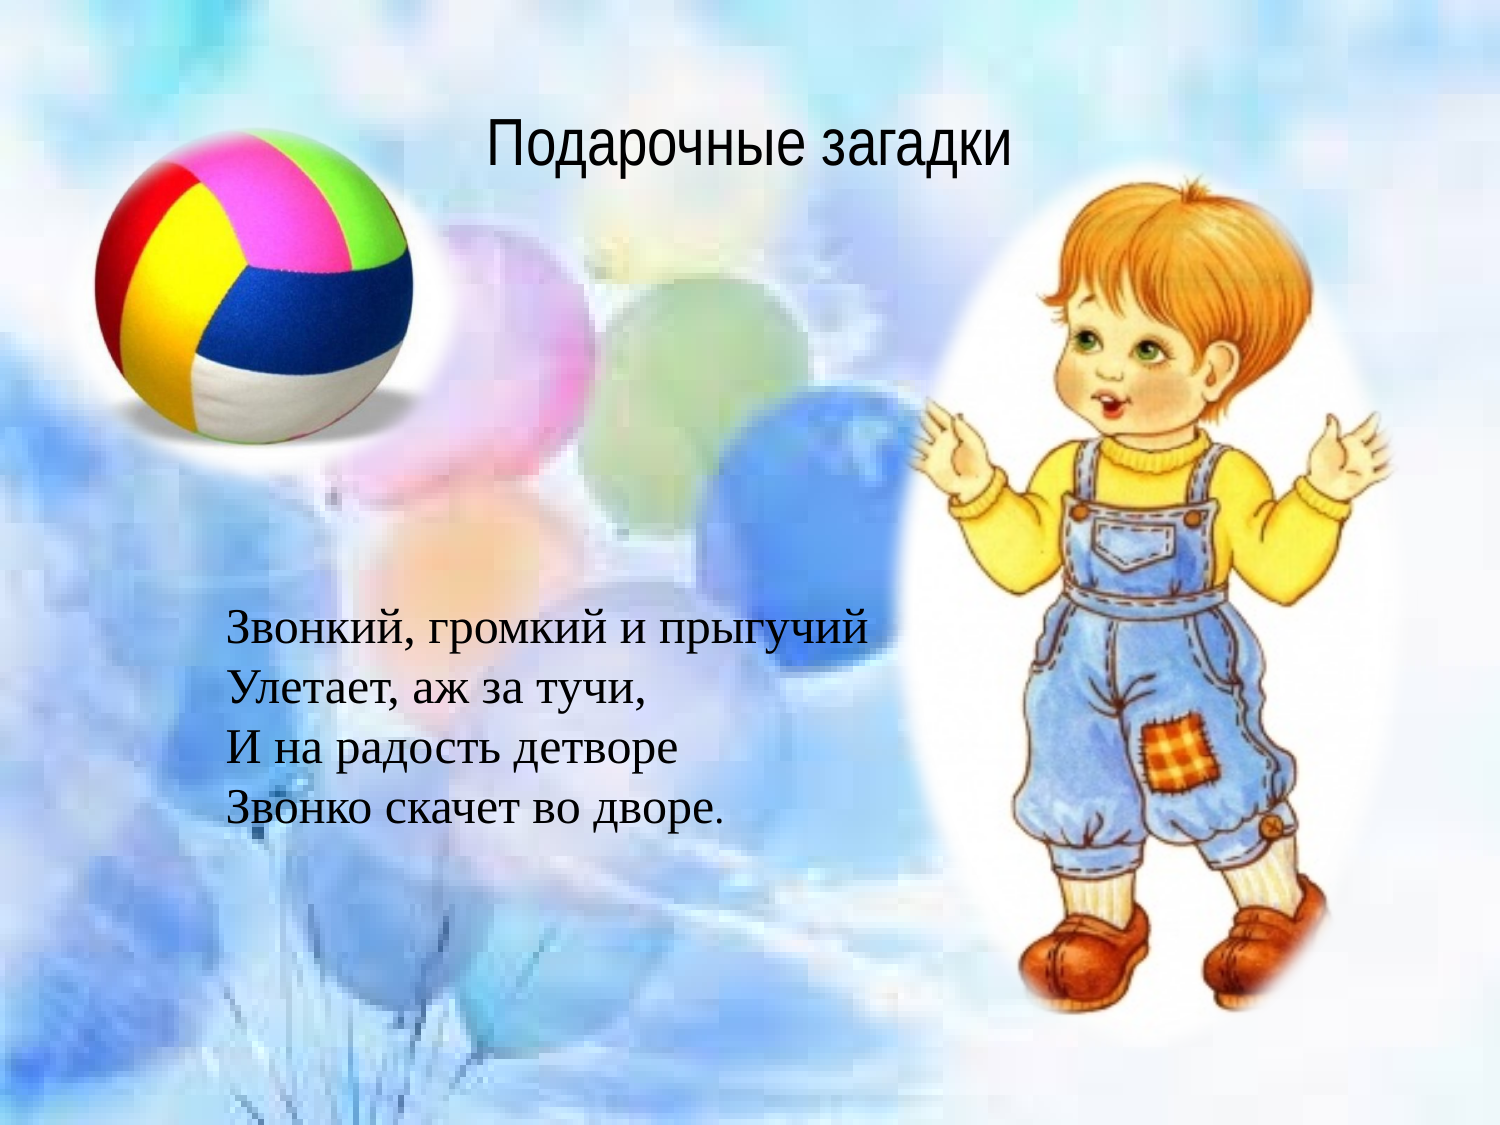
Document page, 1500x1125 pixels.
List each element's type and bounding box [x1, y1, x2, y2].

picture [0, 0, 1500, 1125]
list [878, 141, 1419, 1063]
